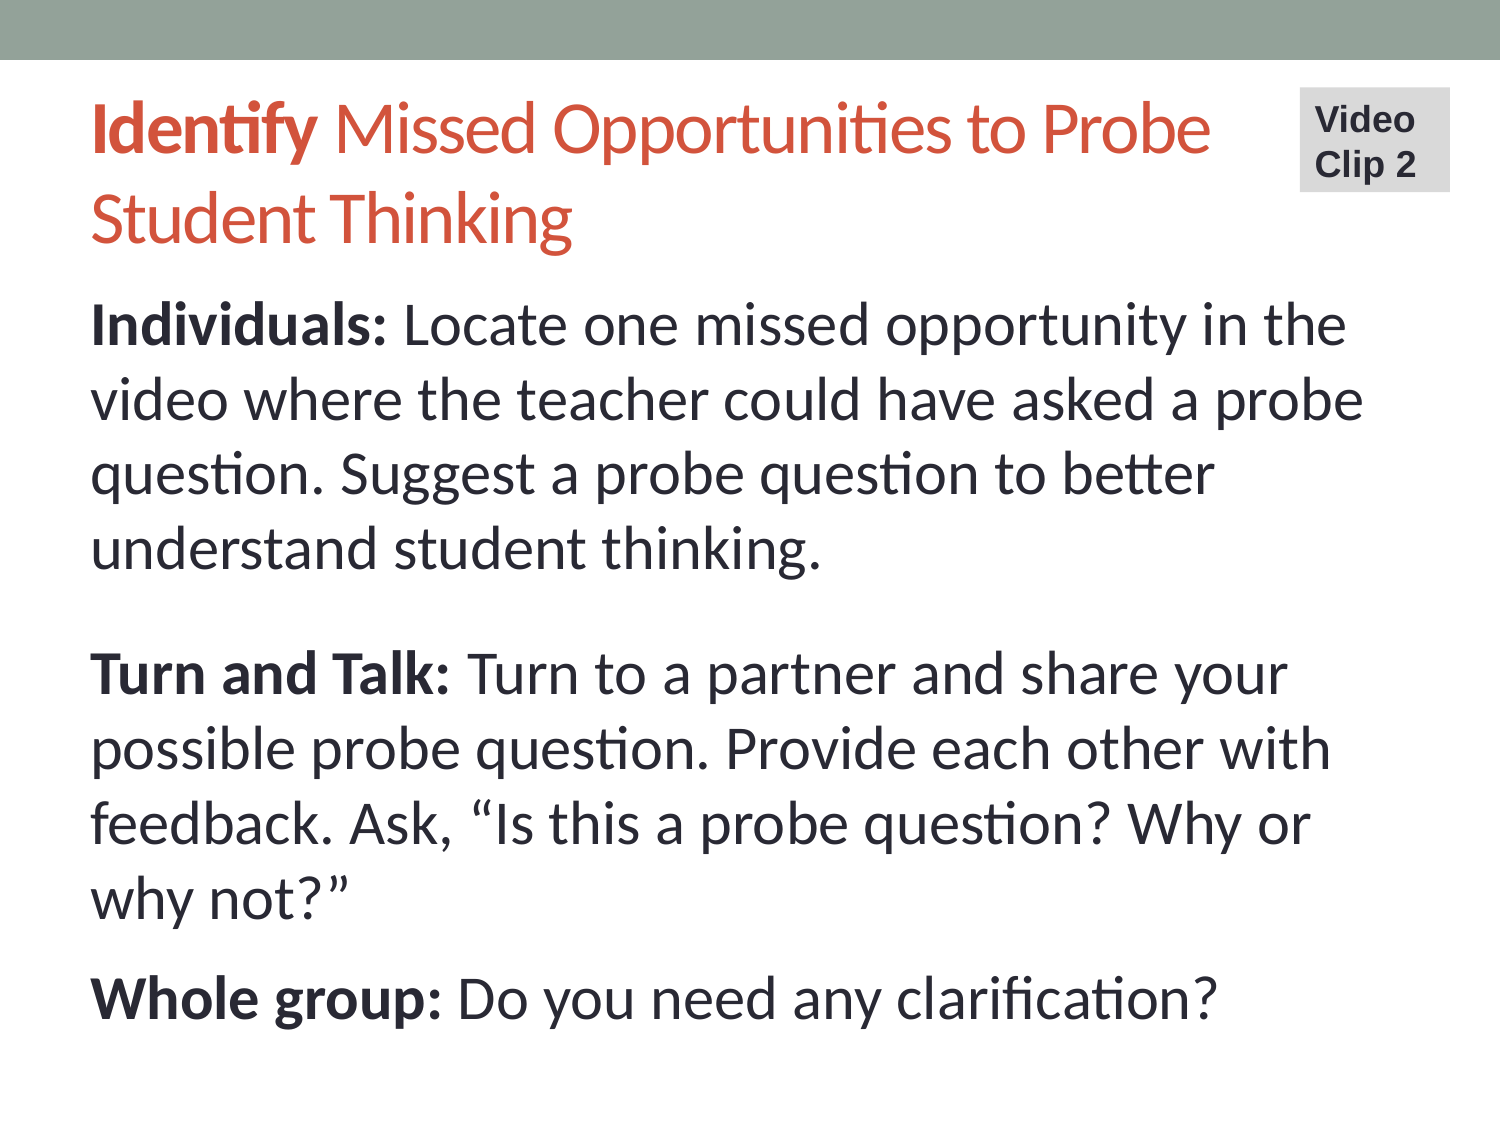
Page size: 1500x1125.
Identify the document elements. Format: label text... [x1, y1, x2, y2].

list Individuals: Locate one missed opportunity in the video where the teacher could have asked a probe question. Suggest a probe question to better understand student thinking. Turn and Talk: Turn to a partner and share your possible probe question. Provide each other with feedback. Ask, “Is this a probe question? Why or why not?” Whole group: Do you need any clarification? [75, 275, 1425, 1025]
title Identify Missed Opportunities to Probe Student Thinking [75, 87, 1263, 250]
text_box Video Clip 2 [1299, 87, 1450, 193]
